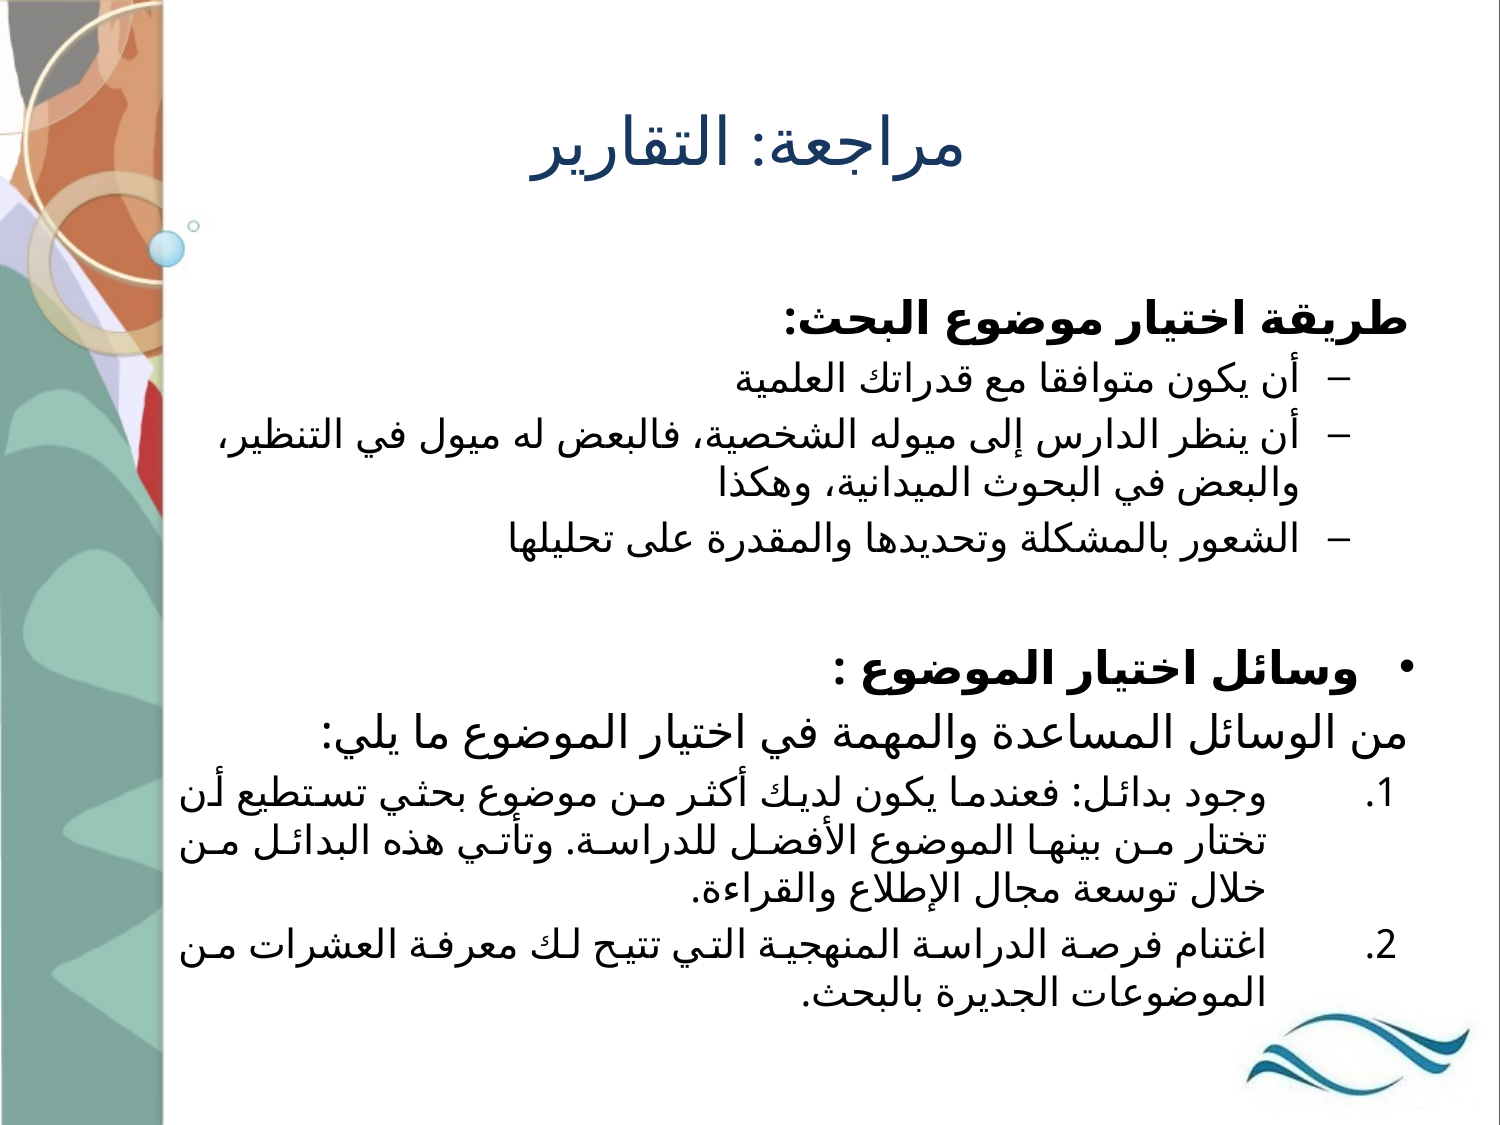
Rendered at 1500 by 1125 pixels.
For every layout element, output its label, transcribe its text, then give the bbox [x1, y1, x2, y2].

picture [0, 0, 1500, 1125]
list طريقة اختيار موضوع البحث: أن يكون متوافقا مع قدراتك العلمية أن ينظر الدارس إلى ميوله الشخصية، فالبعض له ميول في التنظير، والبعض في البحوث الميدانية، وهكذا الشعور بالمشكلة وتحديدها والمقدرة على تحليلها وسائل اختيار الموضوع : من الوسائل المساعدة والمهمة في اختيار الموضوع ما يلي: وجود بدائل: فعندما يكون لديك أكثر من موضوع بحثي تستطيع أن تختار من بينها الموضوع الأفضل للدراسة. وتأتي هذه البدائل من خلال توسعة مجال الإطلاع والقراءة. اغتنام فرصة الدراسة المنهجية التي تتيح لك معرفة العشرات من الموضوعات الجديرة بالبحث. [164, 281, 1425, 1024]
title مراجعة: التقارير [75, 45, 1425, 233]
